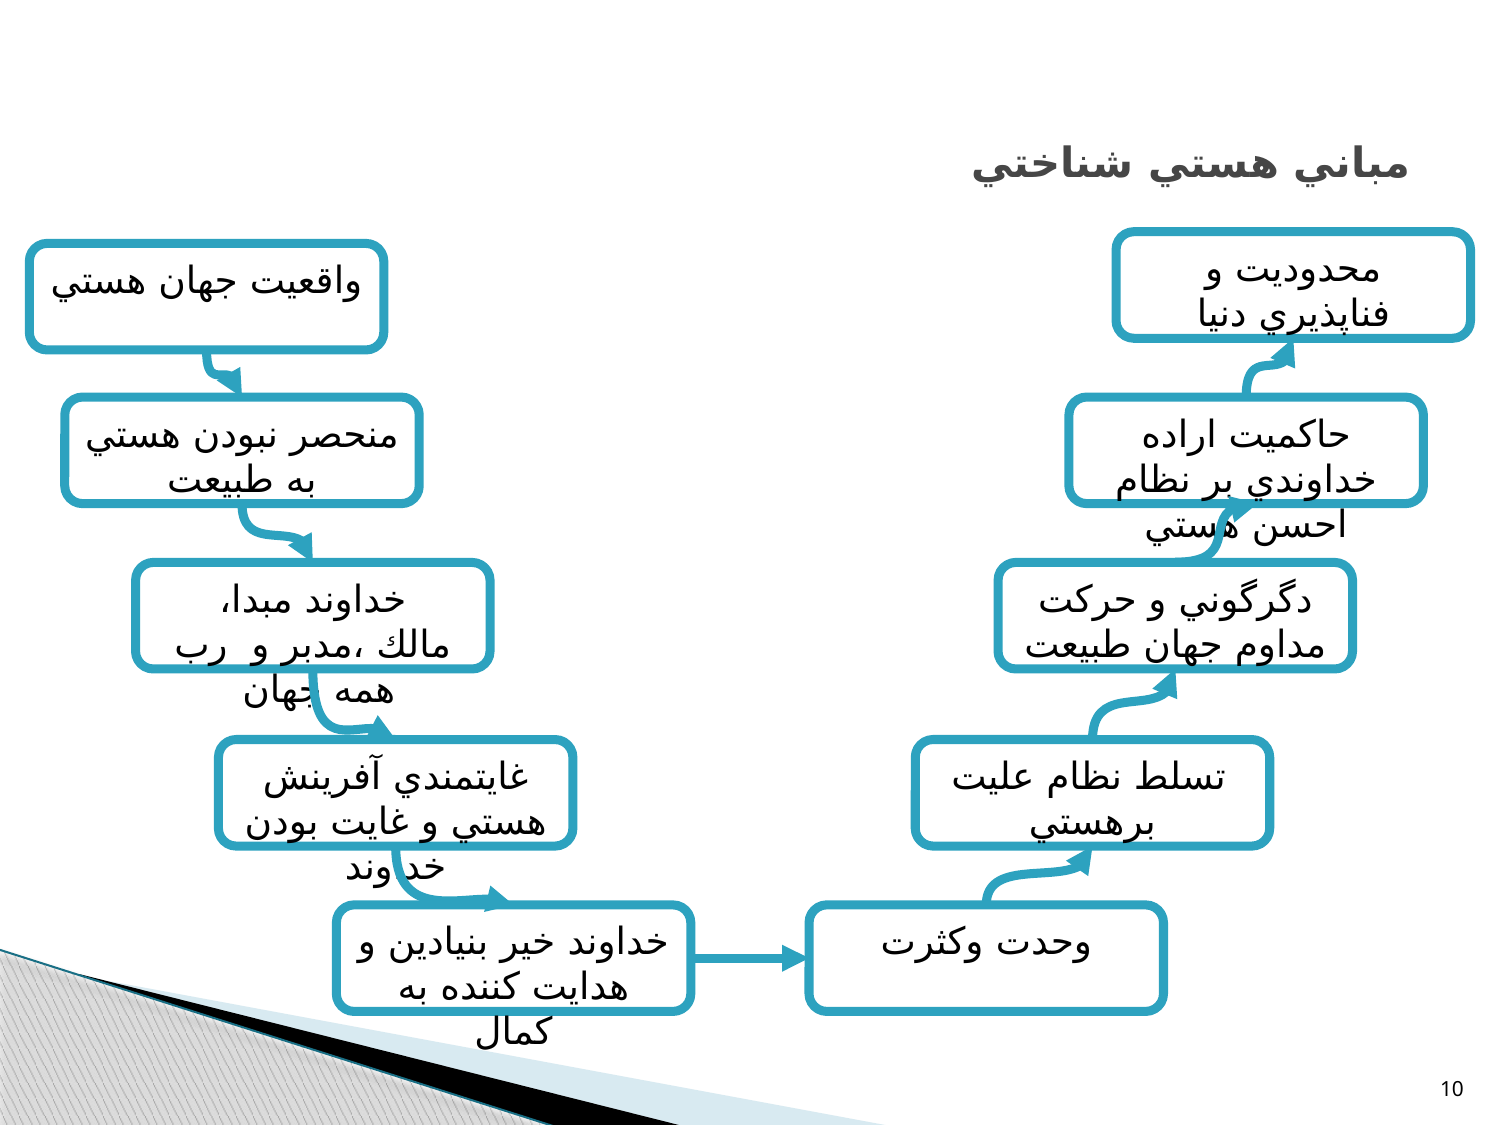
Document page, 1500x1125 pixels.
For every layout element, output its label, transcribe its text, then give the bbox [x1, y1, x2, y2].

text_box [1186, 491, 1247, 575]
text_box حاکميت اراده خداوندي بر نظام احسن هستي [1064, 392, 1428, 509]
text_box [318, 662, 390, 746]
text_box تسلط نظام عليت برهستي [910, 734, 1275, 851]
text_box منحصر نبودن هستي به طبيعت [60, 392, 424, 509]
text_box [247, 497, 308, 569]
text_box محدوديت و فناپذيري دنيا [1111, 227, 1476, 343]
text_box واقعيت جهان هستي [24, 238, 389, 355]
text_box غايتمندي آفرينش هستي و غايت بودن خداوند [213, 734, 578, 851]
text_box خداوند مبدا، مالك ،مدبر و رب همه جهان [131, 557, 495, 674]
text_box وحدت وکثرت [804, 900, 1169, 1016]
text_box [425, 816, 485, 935]
title مباني هستي شناختي [75, 37, 1425, 225]
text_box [1240, 343, 1300, 392]
text_box دگرگوني و حرکت مداوم جهان طبيعت [993, 557, 1358, 674]
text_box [200, 355, 249, 392]
slide_number 10 [1418, 1051, 1479, 1112]
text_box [1009, 822, 1070, 929]
text_box خداوند خير بنيادين و هدايت کننده به کمال [331, 900, 696, 1016]
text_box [1098, 662, 1170, 746]
